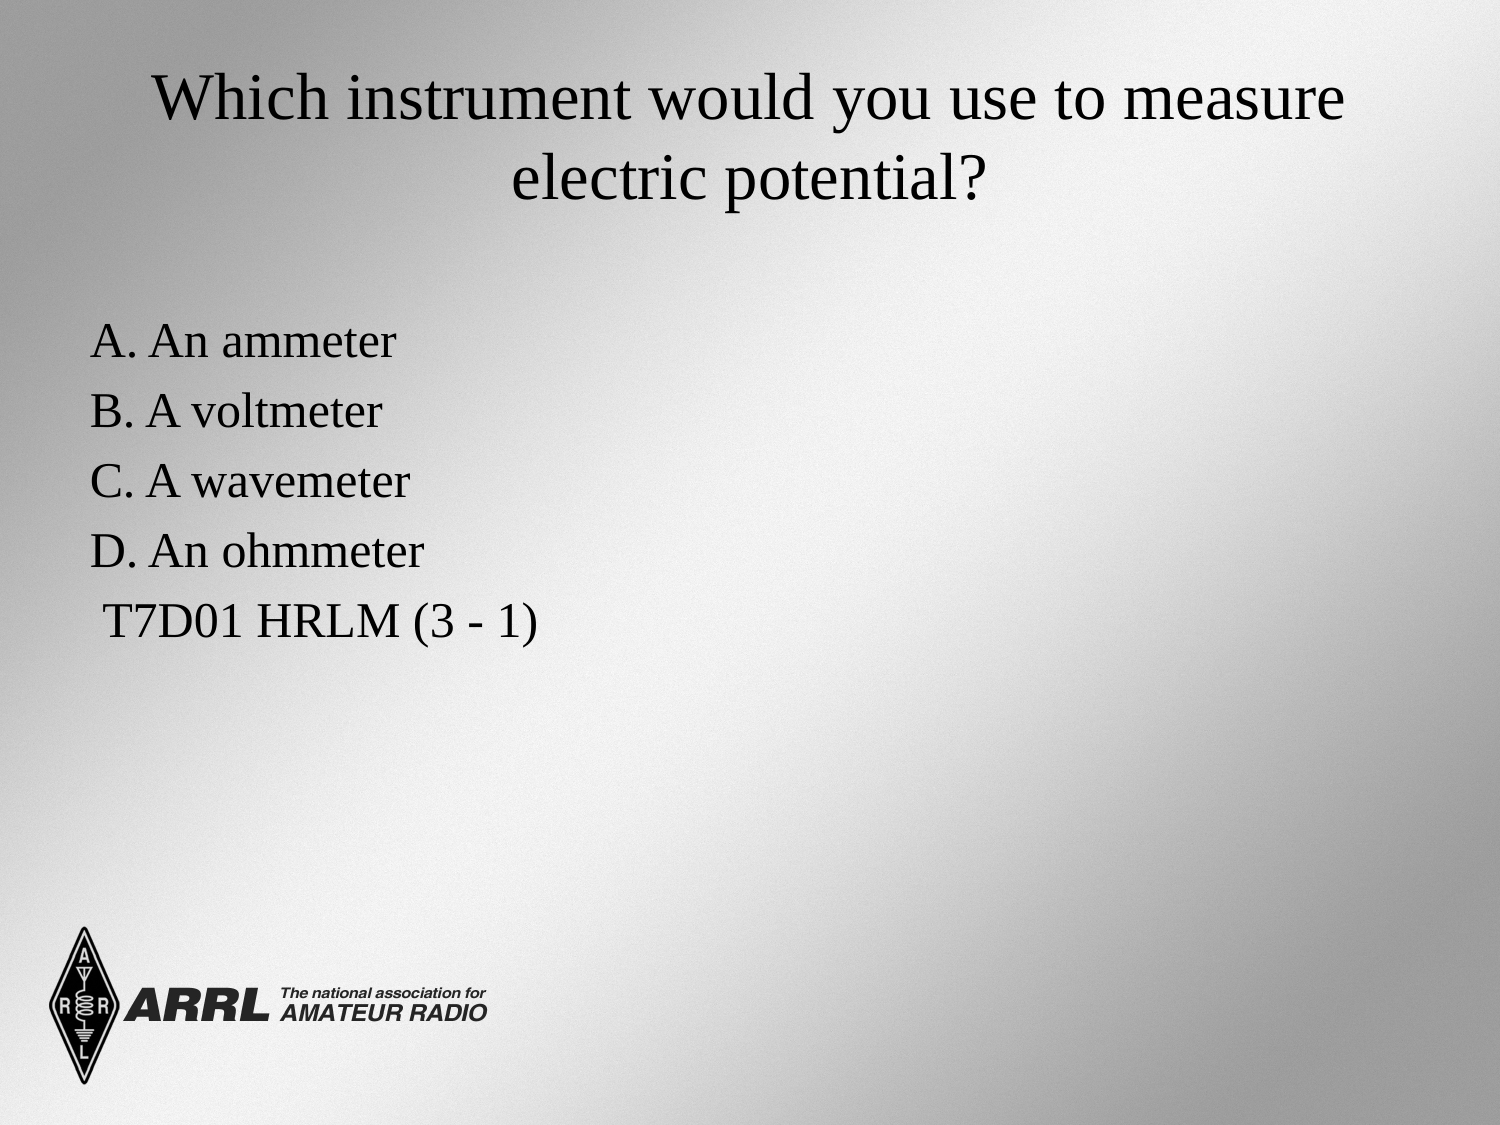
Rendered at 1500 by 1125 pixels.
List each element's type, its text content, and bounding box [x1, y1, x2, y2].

list A. An ammeter B. A voltmeter C. A wavemeter D. An ohmmeter T7D01 HRLM (3 - 1) [75, 299, 1425, 1005]
title Which instrument would you use to measure electric potential? [75, 45, 1425, 233]
picture [0, 0, 1500, 1125]
